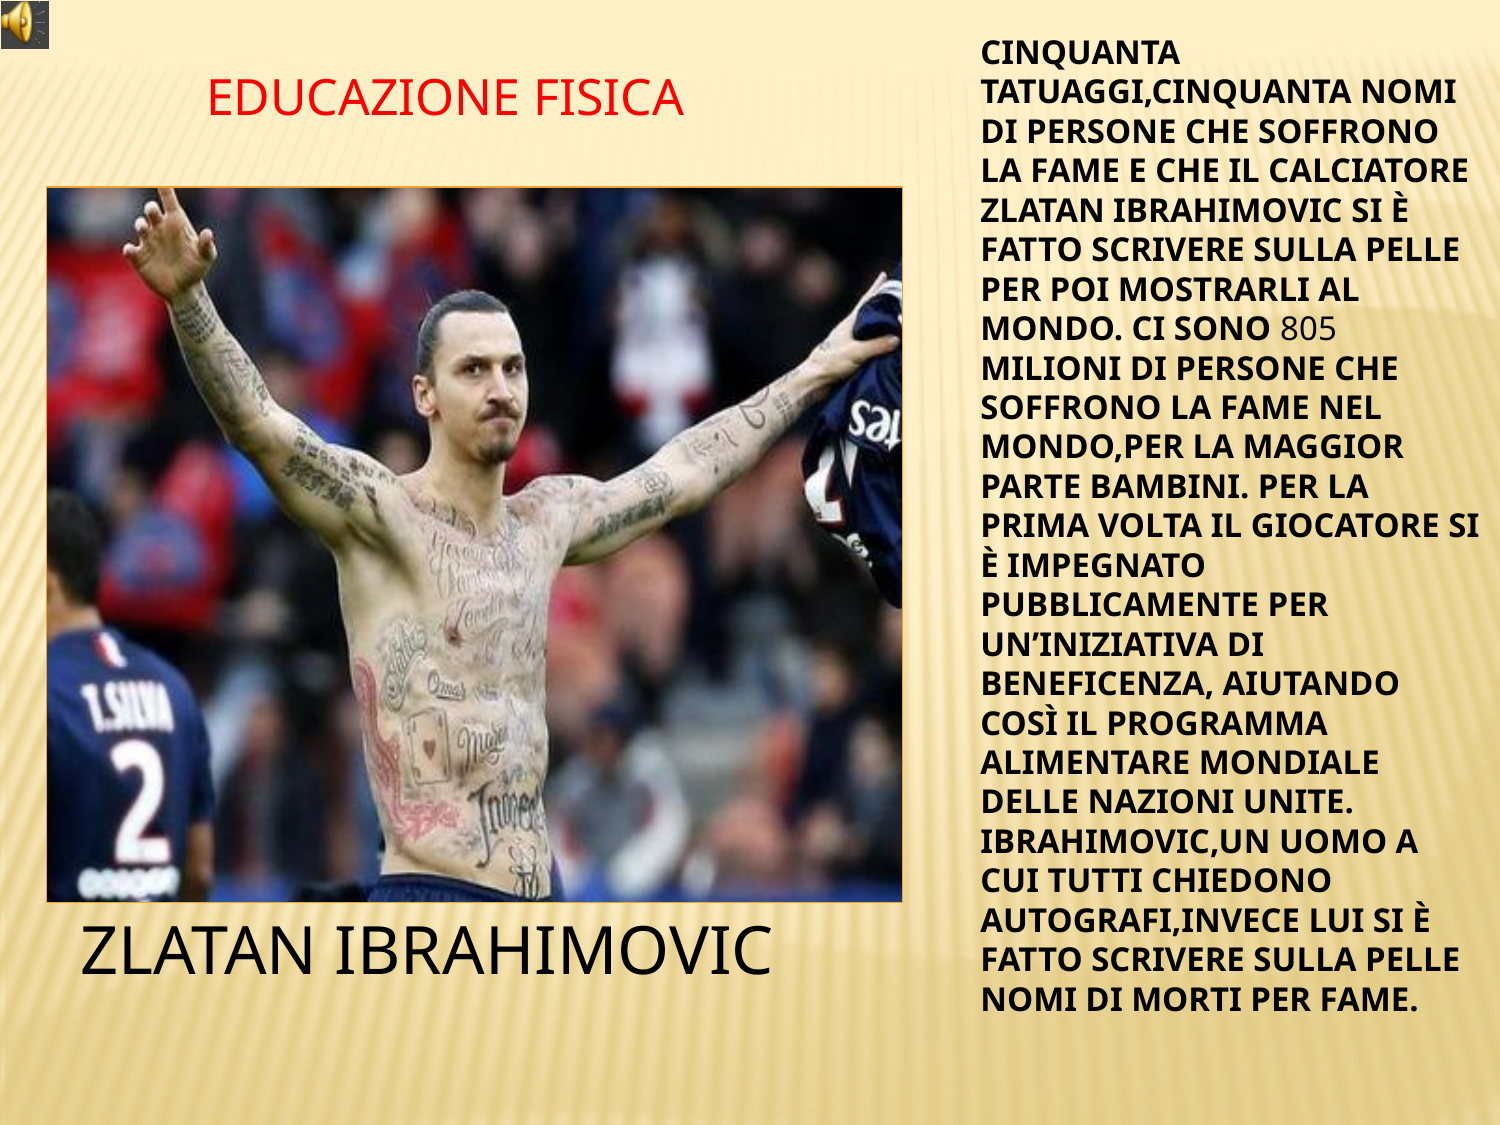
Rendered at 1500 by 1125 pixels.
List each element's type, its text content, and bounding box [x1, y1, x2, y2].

title Cinquanta tatuaggi,cinquanta nomi di persone che soffrono la fame e che il calciatore Zlatan Ibrahimovic si è fatto scrivere sulla pelle per poi mostrarli al mondo. Ci sono 805 milioni di persone che soffrono la fame nel mondo,per la maggior parte bambini. Per la prima volta il giocatore si è impegnato pubblicamente per un’iniziativa di beneficenza, aiutando così il Programma Alimentare Mondiale delle Nazioni Unite. Ibrahimovic,un uomo a cui tutti chiedono autografi,invece lui si è fatto scrivere sulla pelle nomi di morti per fame. [965, 23, 1500, 1125]
list ZLATAN IBRAHIMOVIC [62, 907, 1026, 1034]
picture [0, 0, 51, 51]
picture [46, 187, 903, 903]
text_box EDUCAZIONE FISICA [152, 58, 856, 134]
